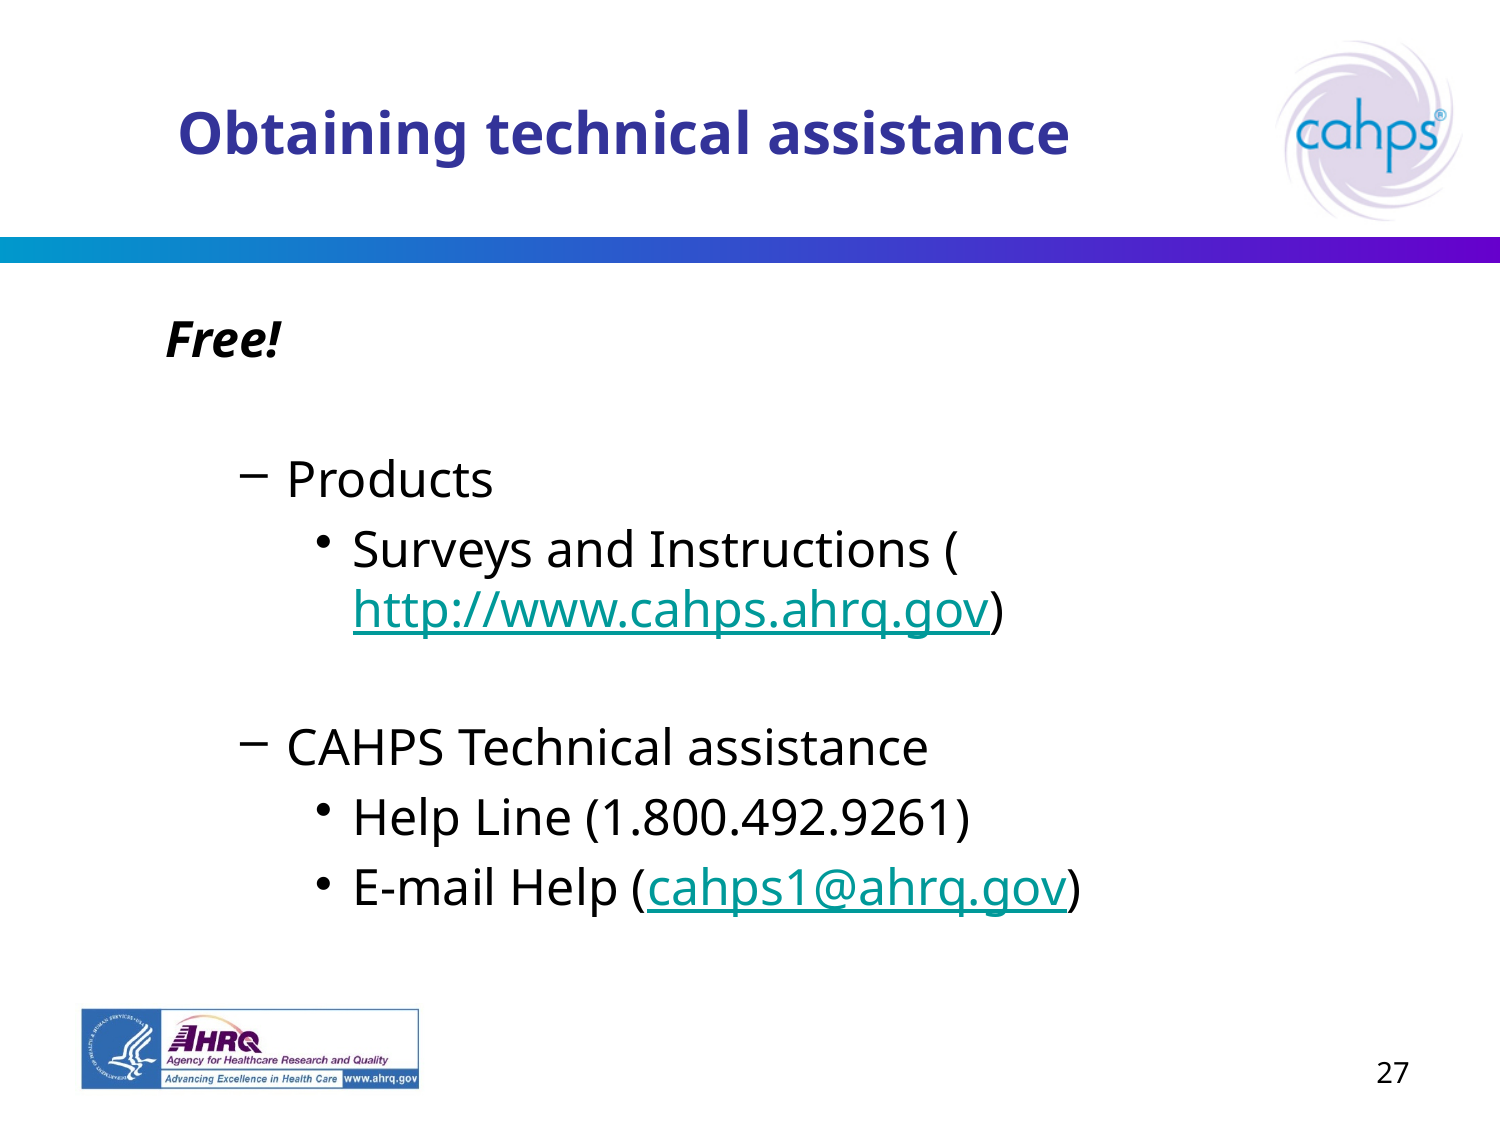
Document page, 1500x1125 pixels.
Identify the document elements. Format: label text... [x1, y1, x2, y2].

picture [75, 1003, 425, 1096]
list Free! Products Surveys and Instructions (http://www.cahps.ahrq.gov) CAHPS Technical assistance Help Line (1.800.492.9261) E-mail Help (cahps1@ahrq.gov) [149, 299, 800, 880]
picture [1301, 37, 1463, 225]
title Obtaining technical assistance [162, 37, 1301, 226]
slide_number 27 [1074, 1046, 1426, 1125]
text_box [800, 275, 1500, 1000]
